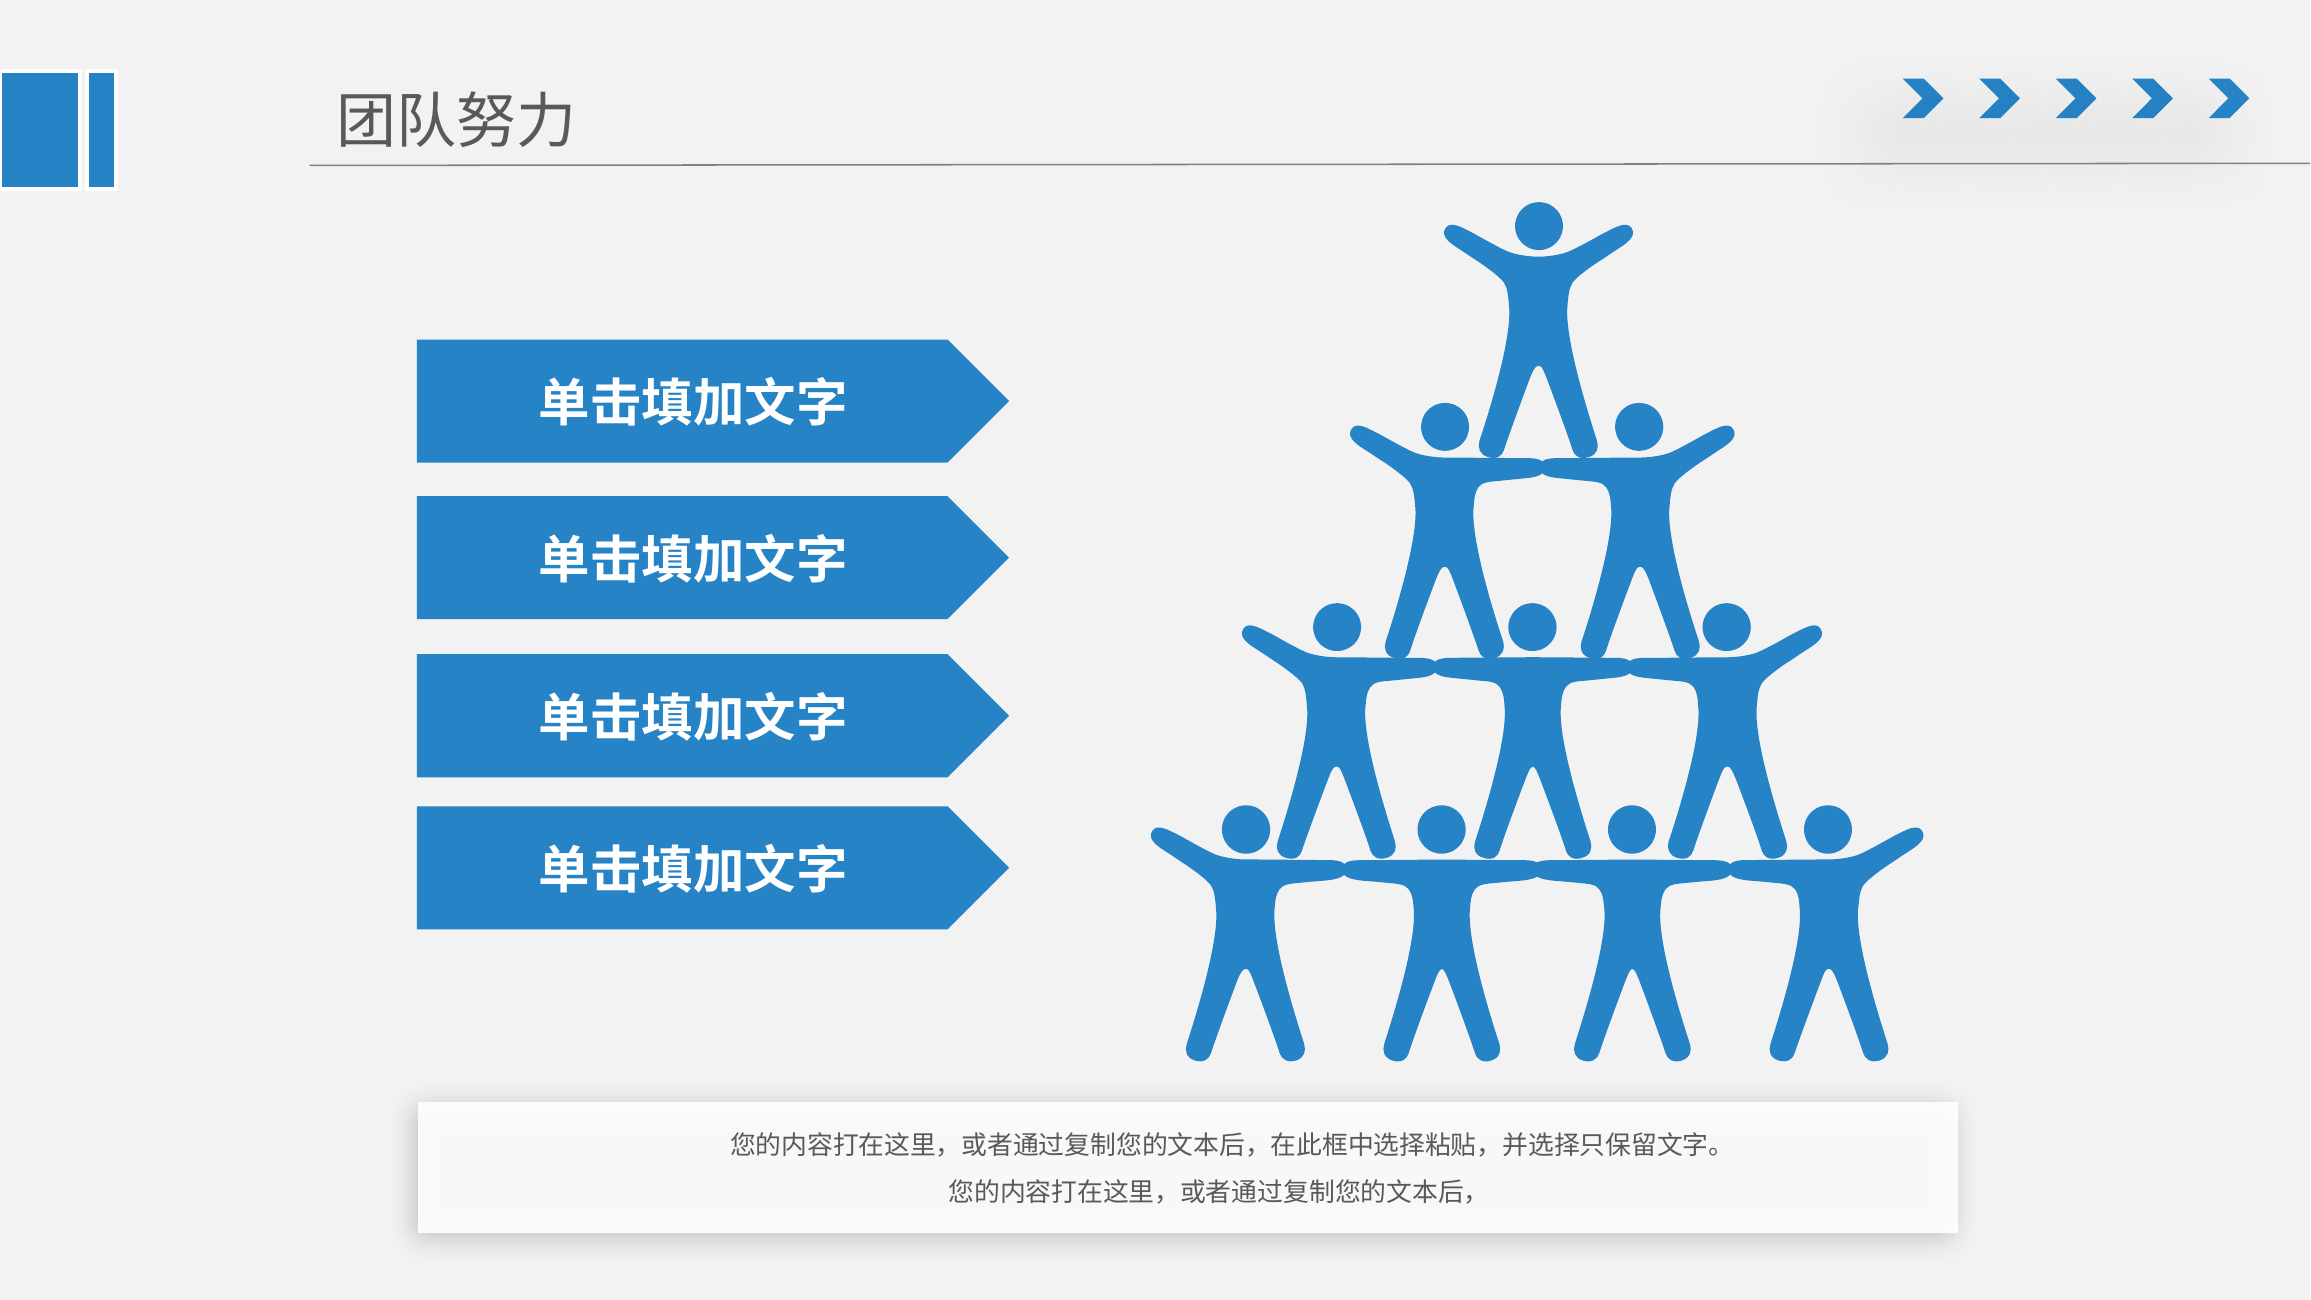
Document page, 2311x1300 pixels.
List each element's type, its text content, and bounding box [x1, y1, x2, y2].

title 团队努力 [316, 70, 1119, 166]
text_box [416, 339, 1010, 463]
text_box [416, 806, 1010, 930]
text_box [1147, 805, 1927, 1064]
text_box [1346, 402, 1738, 661]
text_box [417, 1101, 1959, 1234]
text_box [416, 495, 1010, 620]
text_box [416, 653, 1010, 778]
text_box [1440, 201, 1637, 461]
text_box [1238, 602, 1826, 861]
